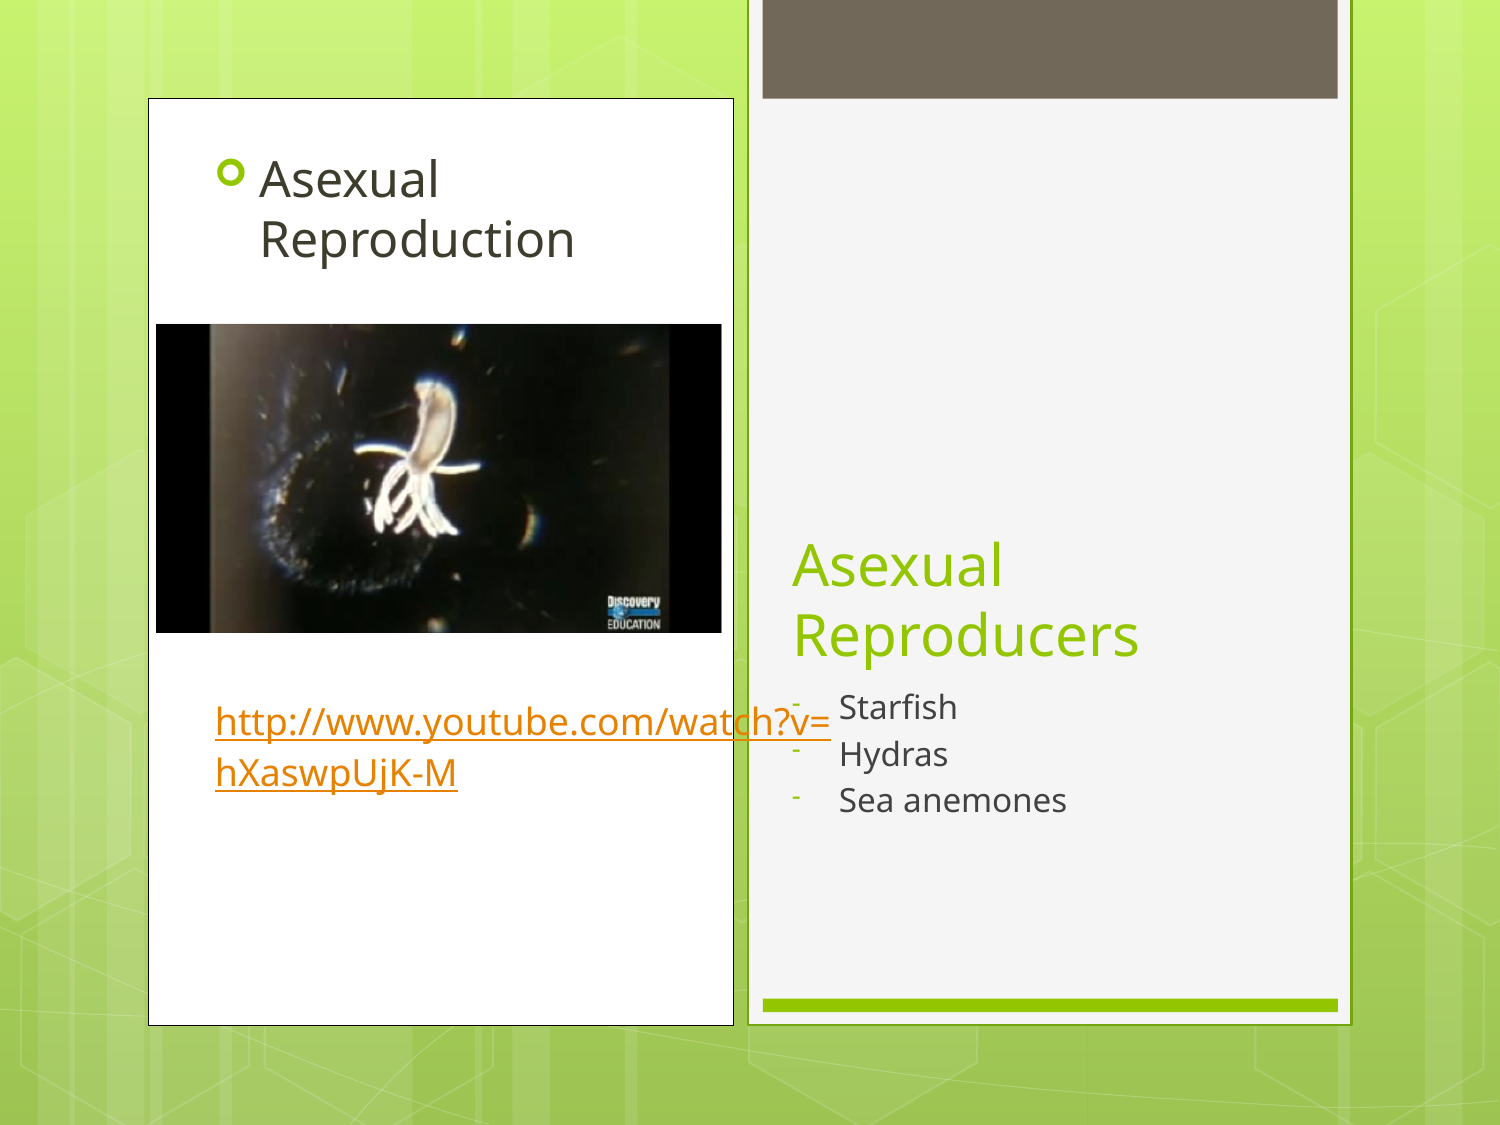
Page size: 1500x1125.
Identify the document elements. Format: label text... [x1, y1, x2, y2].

title Asexual Reproducers [777, 435, 1320, 676]
list Asexual Reproduction [187, 642, 695, 986]
picture [156, 323, 722, 634]
list Asexual Reproduction [187, 140, 695, 321]
list Starfish Hydras Sea anemones [776, 678, 1319, 928]
text_box http://www.youtube. com/watch?v=hXasw pUjK-M [199, 690, 950, 898]
